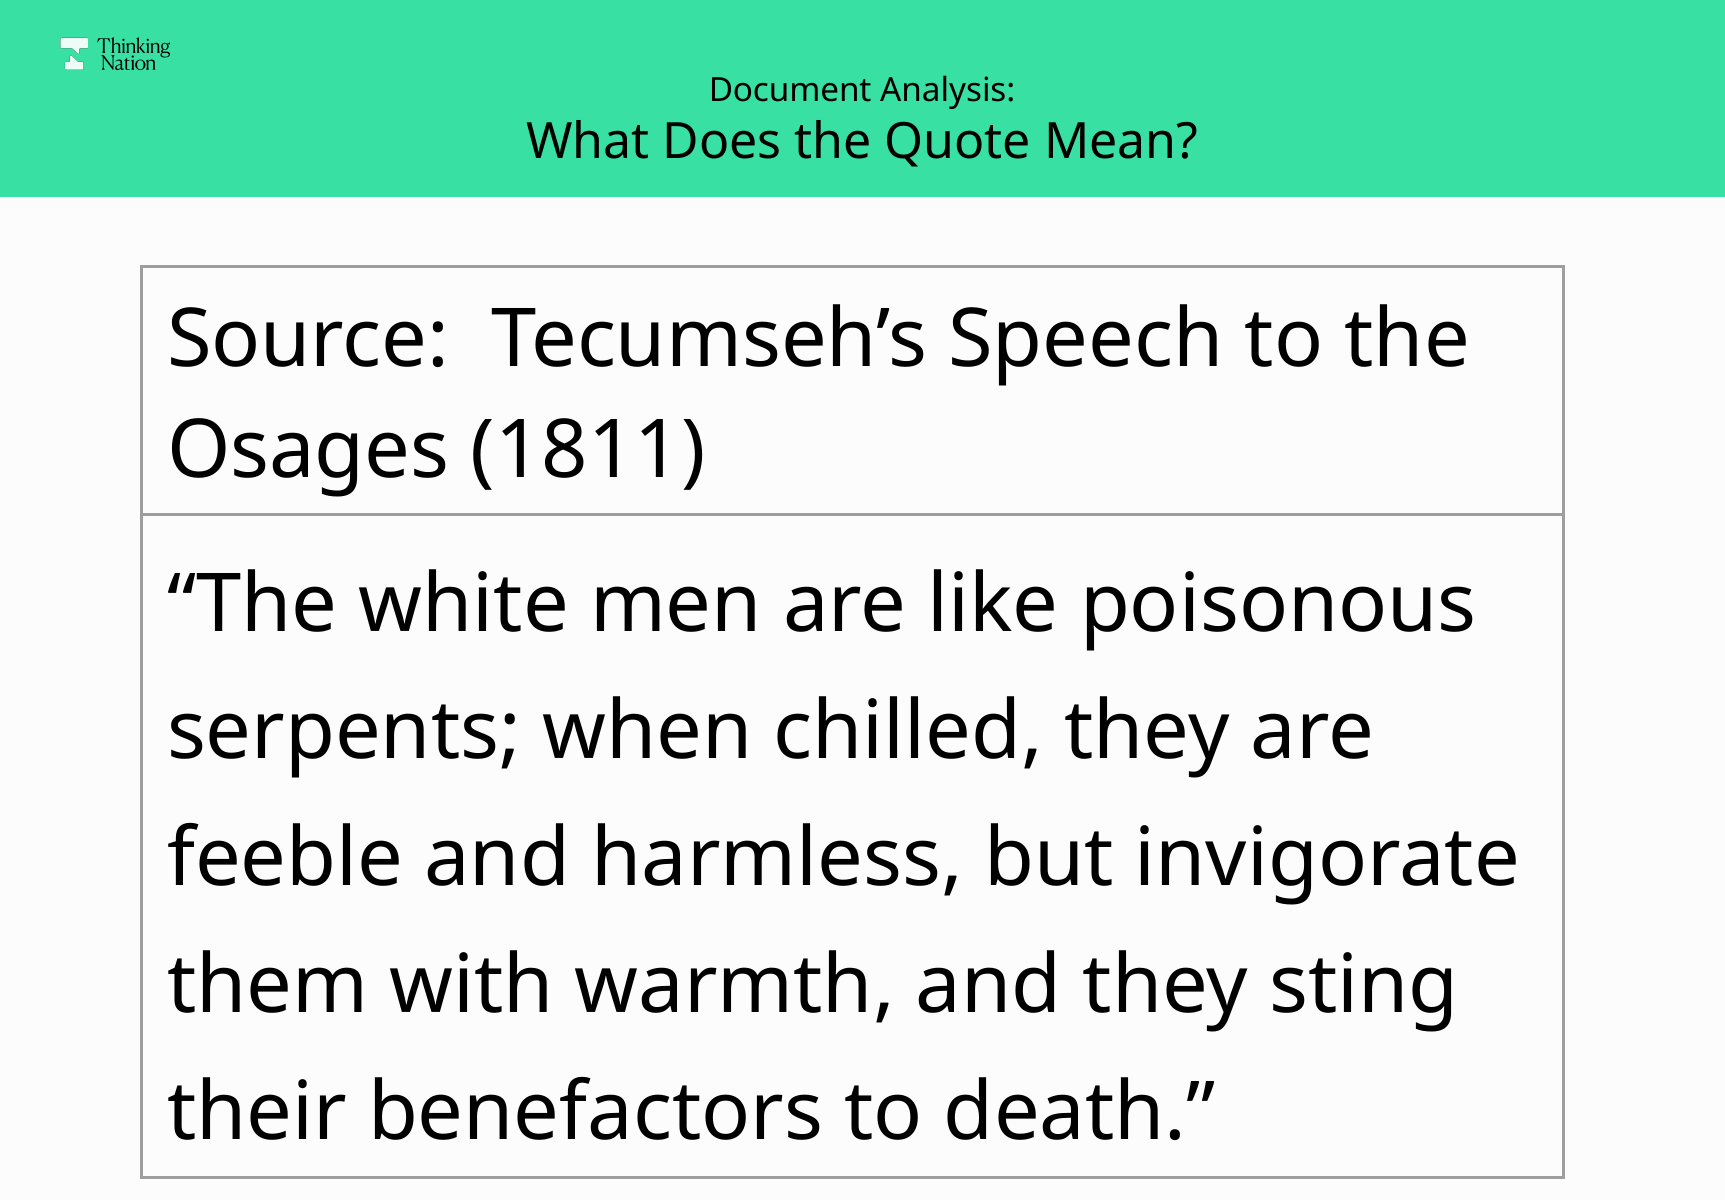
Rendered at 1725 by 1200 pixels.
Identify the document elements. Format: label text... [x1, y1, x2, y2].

picture [47, 27, 175, 81]
table_cell “The white men are like poisonous serpents; when chilled, they are feeble and harmless, but invigorate them with warmth, and they sting their benefactors to death.” [143, 516, 1562, 1176]
table_header Source: Tecumseh’s Speech to the Osages (1811) [143, 268, 1562, 513]
text_box Document Analysis: What Does the Quote Mean? [0, 0, 1725, 197]
